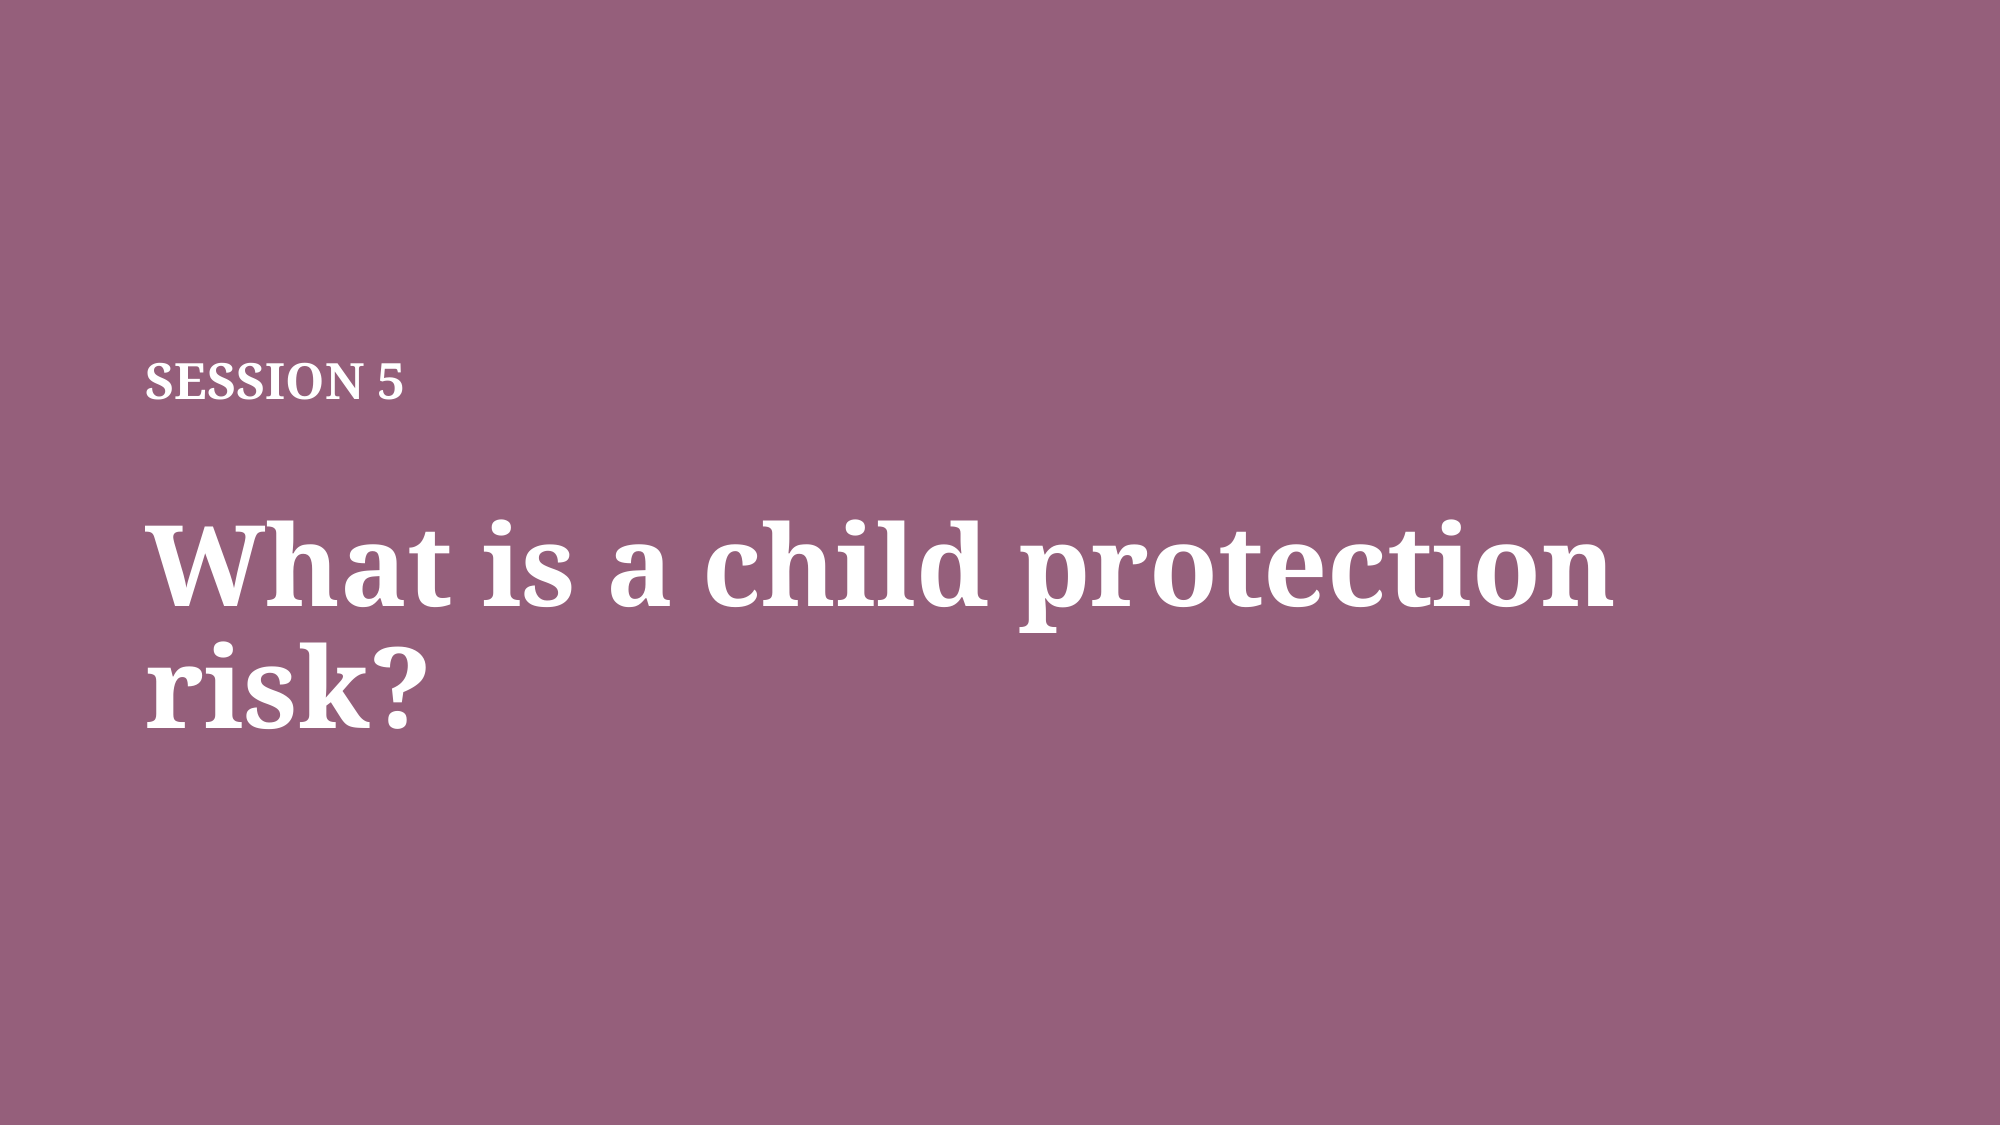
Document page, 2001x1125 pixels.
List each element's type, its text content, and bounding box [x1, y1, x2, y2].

text_box SESSION 5 What is a child protection risk? [130, 508, 1792, 601]
